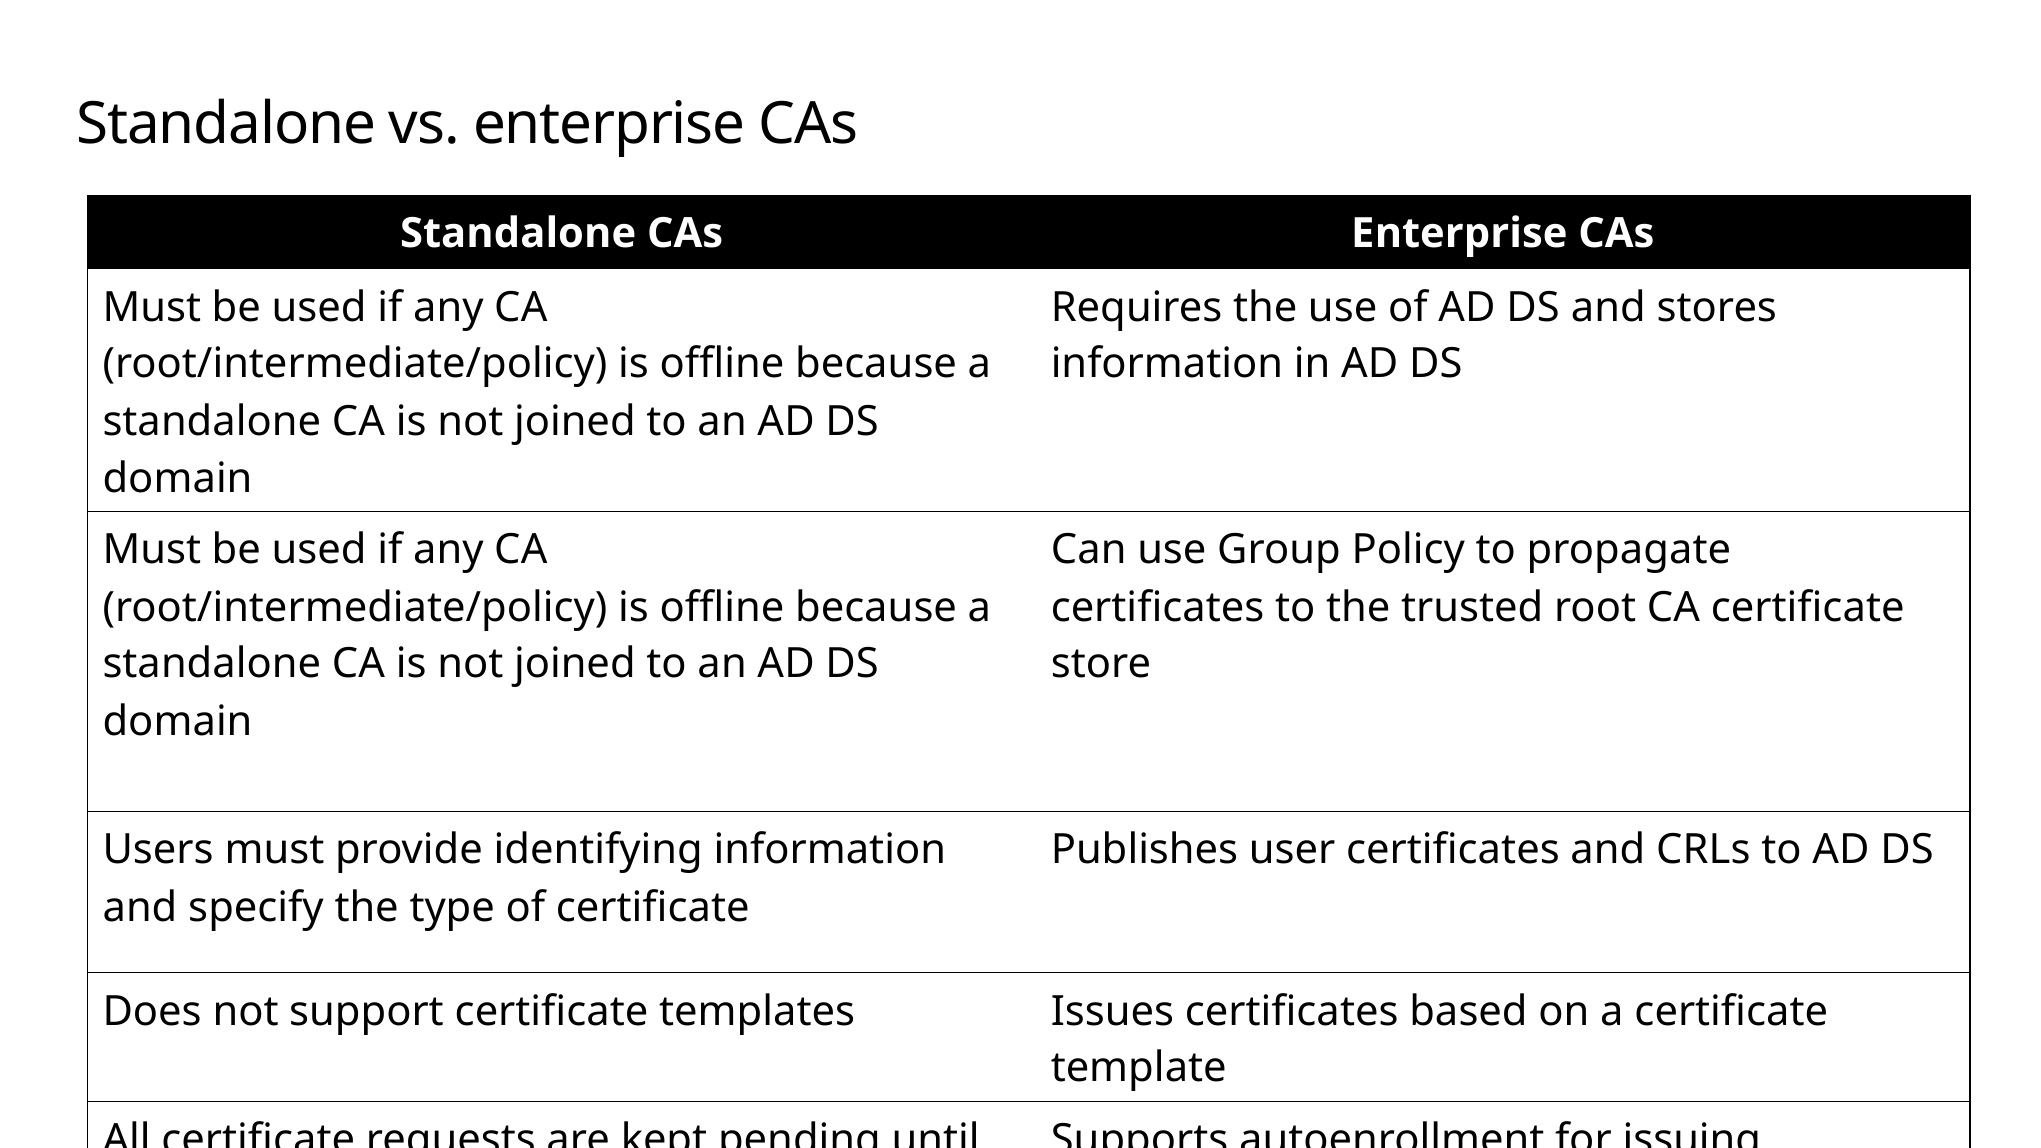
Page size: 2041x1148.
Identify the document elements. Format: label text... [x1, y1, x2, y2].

table_header Enterprise CAs [1036, 196, 1969, 268]
table_cell Users must provide identifying information and specify the type of certificate [88, 812, 1036, 972]
title Standalone vs. enterprise CAs [76, 93, 1968, 161]
table_cell Must be used if any CA (root/intermediate/policy) is offline because a standalone CA is not joined to an AD DS domain [88, 269, 1036, 511]
table_cell Publishes user certificates and CRLs to AD DS [1036, 812, 1969, 972]
table_cell Issues certificates based on a certificate template [1036, 973, 1969, 1101]
table_cell Does not support certificate templates [88, 973, 1036, 1101]
table_header Standalone CAs [88, 196, 1036, 268]
table_cell Can use Group Policy to propagate certificates to the trusted root CA certificate store [1036, 512, 1969, 811]
table_cell Requires the use of AD DS and stores information in AD DS [1036, 269, 1969, 511]
table_cell All certificate requests are kept pending until administrator approval [88, 1102, 1036, 1148]
table_cell Supports autoenrollment for issuing certificates [1036, 1102, 1969, 1148]
table_cell Must be used if any CA (root/intermediate/policy) is offline because a standalone CA is not joined to an AD DS domain [88, 512, 1036, 811]
